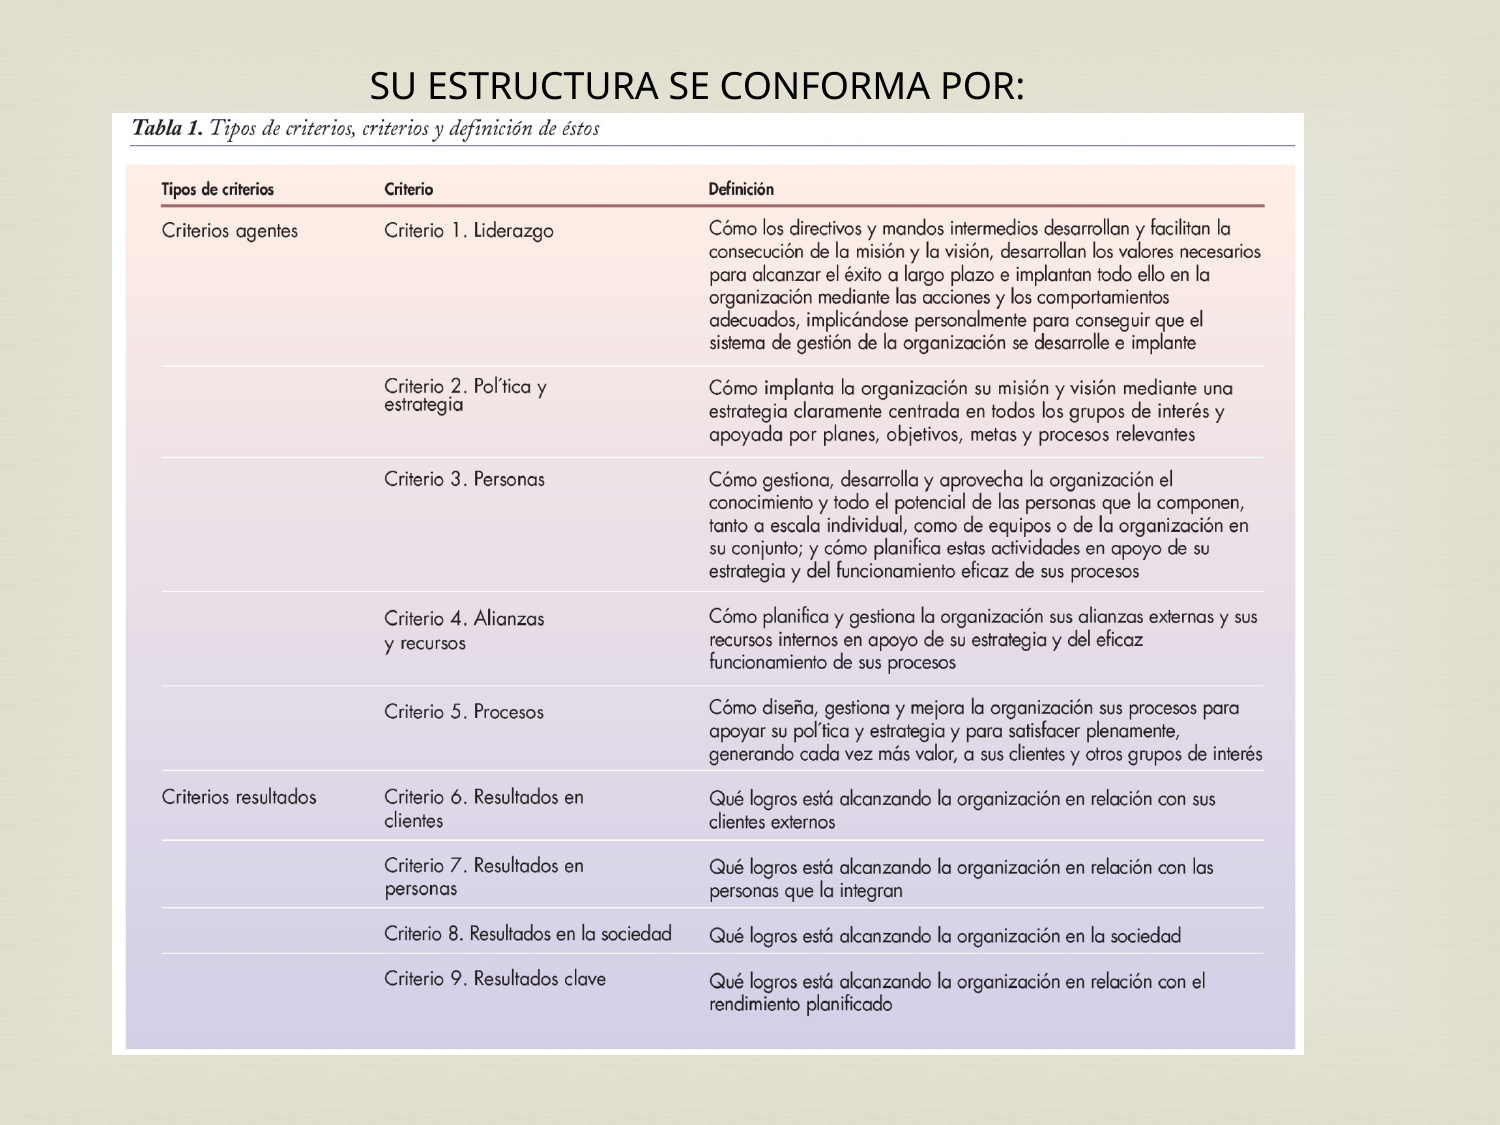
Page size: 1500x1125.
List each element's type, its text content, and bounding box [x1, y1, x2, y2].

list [111, 113, 1305, 1056]
text_box SU ESTRUCTURA SE CONFORMA POR: [242, 54, 1164, 111]
